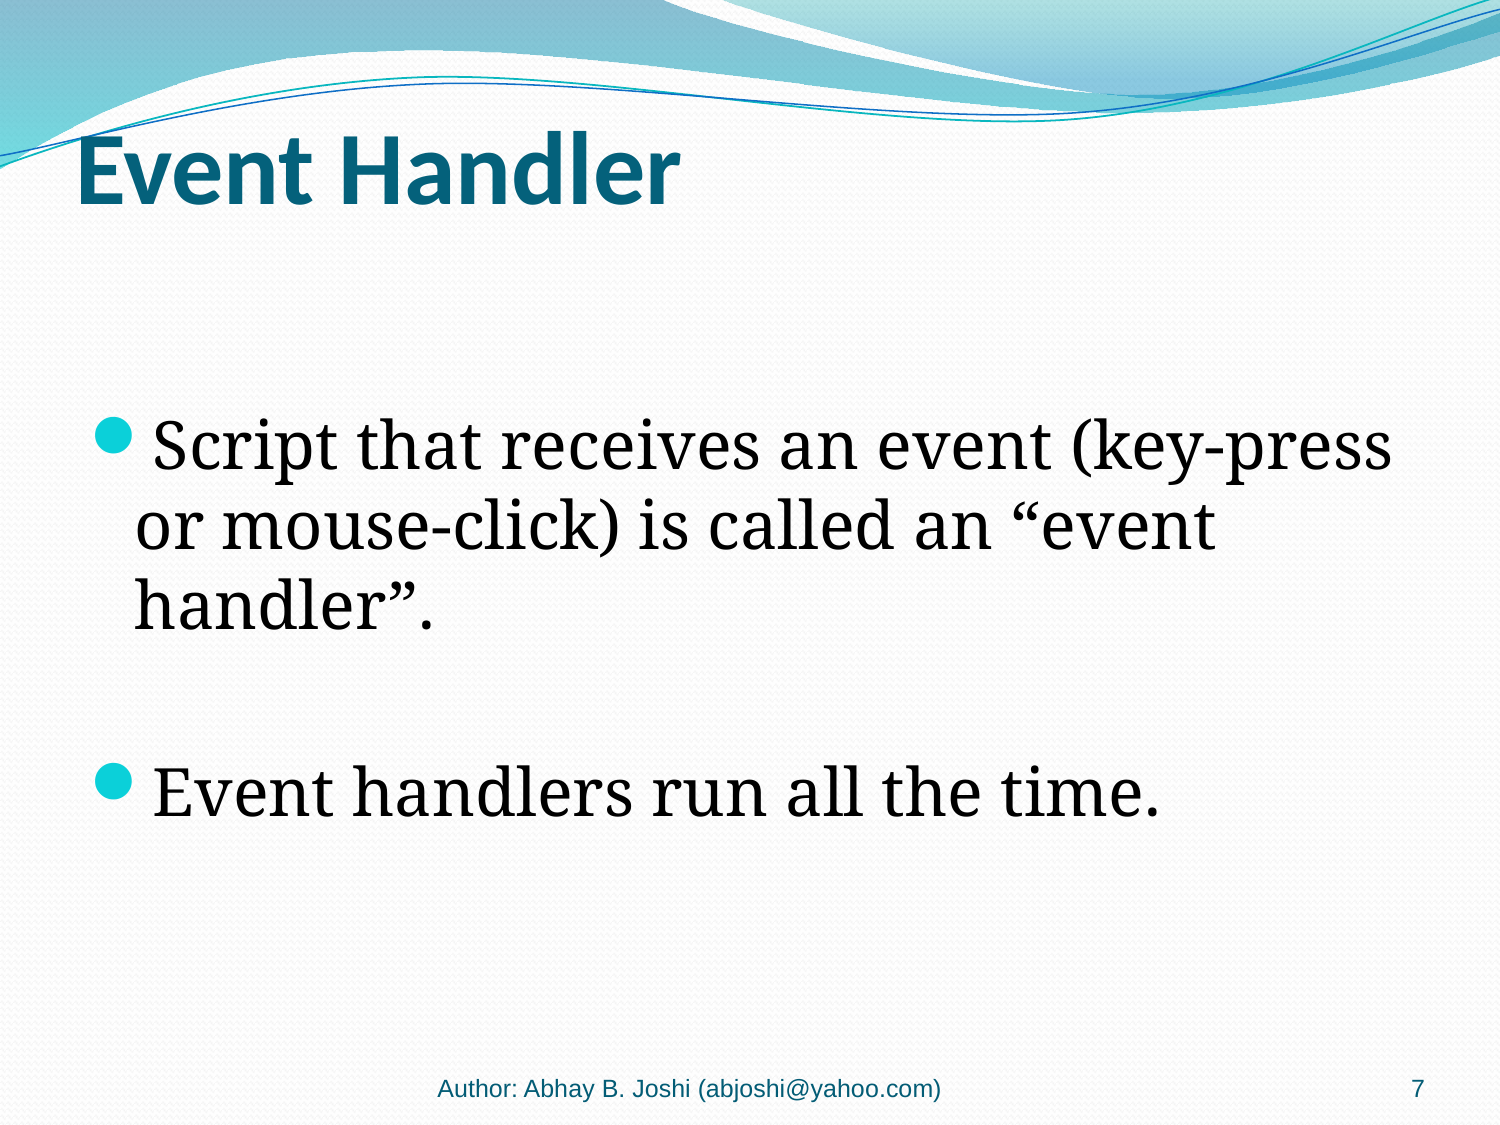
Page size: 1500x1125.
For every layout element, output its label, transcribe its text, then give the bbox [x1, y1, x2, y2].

footer Author: Abhay B. Joshi (abjoshi@yahoo.com) [437, 1042, 988, 1103]
list Script that receives an event (key-press or mouse-click) is called an “event handler”. Event handlers run all the time. [75, 317, 1425, 1038]
title Event Handler [75, 37, 1425, 225]
slide_number 7 [1299, 1042, 1425, 1103]
